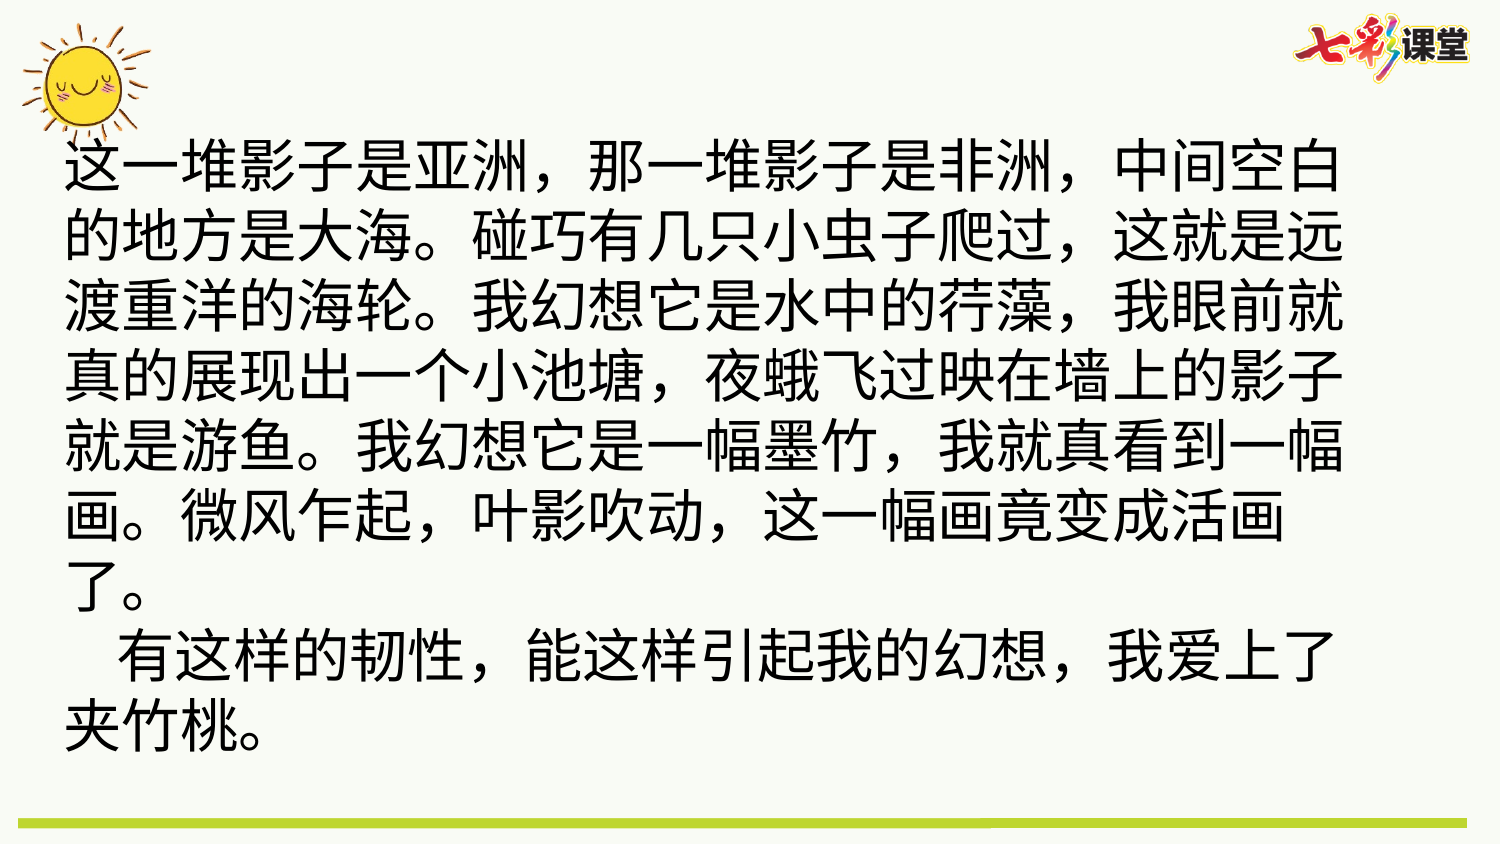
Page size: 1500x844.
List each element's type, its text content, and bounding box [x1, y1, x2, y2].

picture [18, 771, 1467, 844]
picture [1291, 9, 1472, 87]
text_box 这一堆影子是亚洲，那一堆影子是非洲，中间空白的地方是大海。碰巧有几只小虫子爬过，这就是远 渡重洋的海轮。我幻想它是水中的荇藻，我眼前就真的展现出一个小池塘，夜蛾飞过映在墙上的影子就是游鱼。我幻想它是一幅墨竹，我就真看到一幅画。微风乍起，叶影吹动，这一幅画竟变成活画了。 有这样的韧性，能这样引起我的幻想，我爱上了夹竹桃。 [48, 121, 1373, 767]
picture [0, 0, 173, 172]
